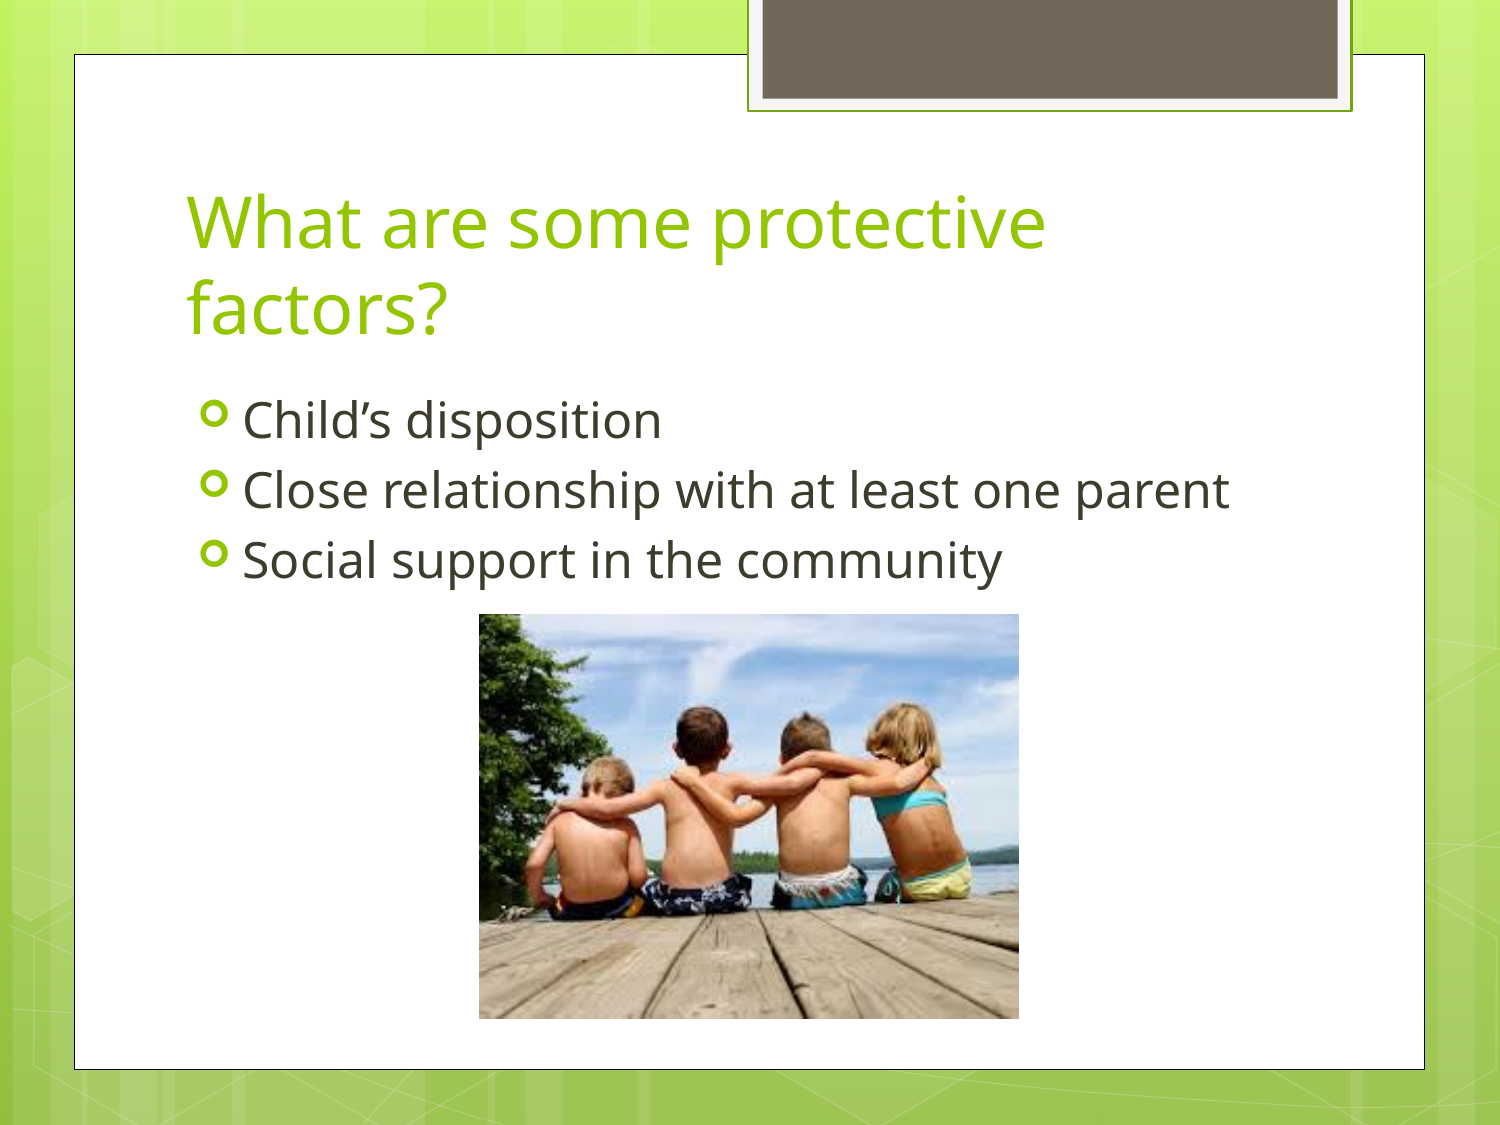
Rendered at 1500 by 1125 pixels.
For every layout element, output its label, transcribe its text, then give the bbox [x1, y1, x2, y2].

title What are some protective factors? [171, 168, 1324, 357]
list Child’s disposition Close relationship with at least one parent Social support in the community [171, 381, 1283, 957]
picture [478, 614, 1019, 1019]
